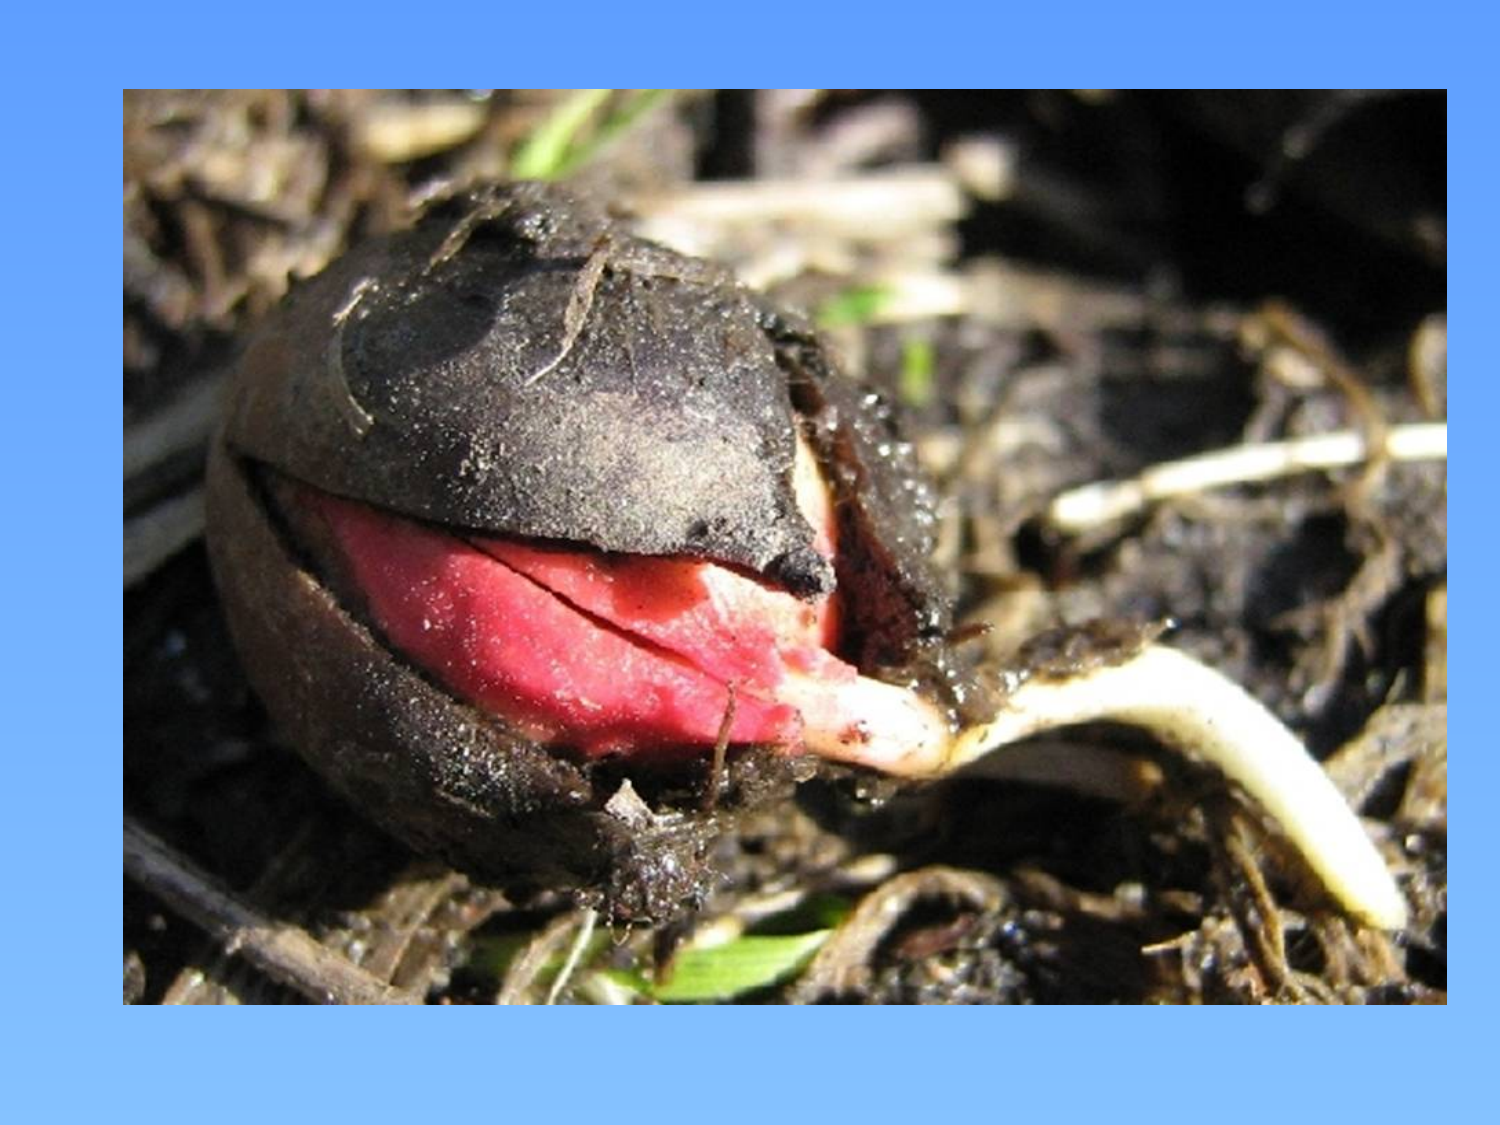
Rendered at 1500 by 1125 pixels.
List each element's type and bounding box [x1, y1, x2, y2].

list [123, 89, 1448, 1006]
